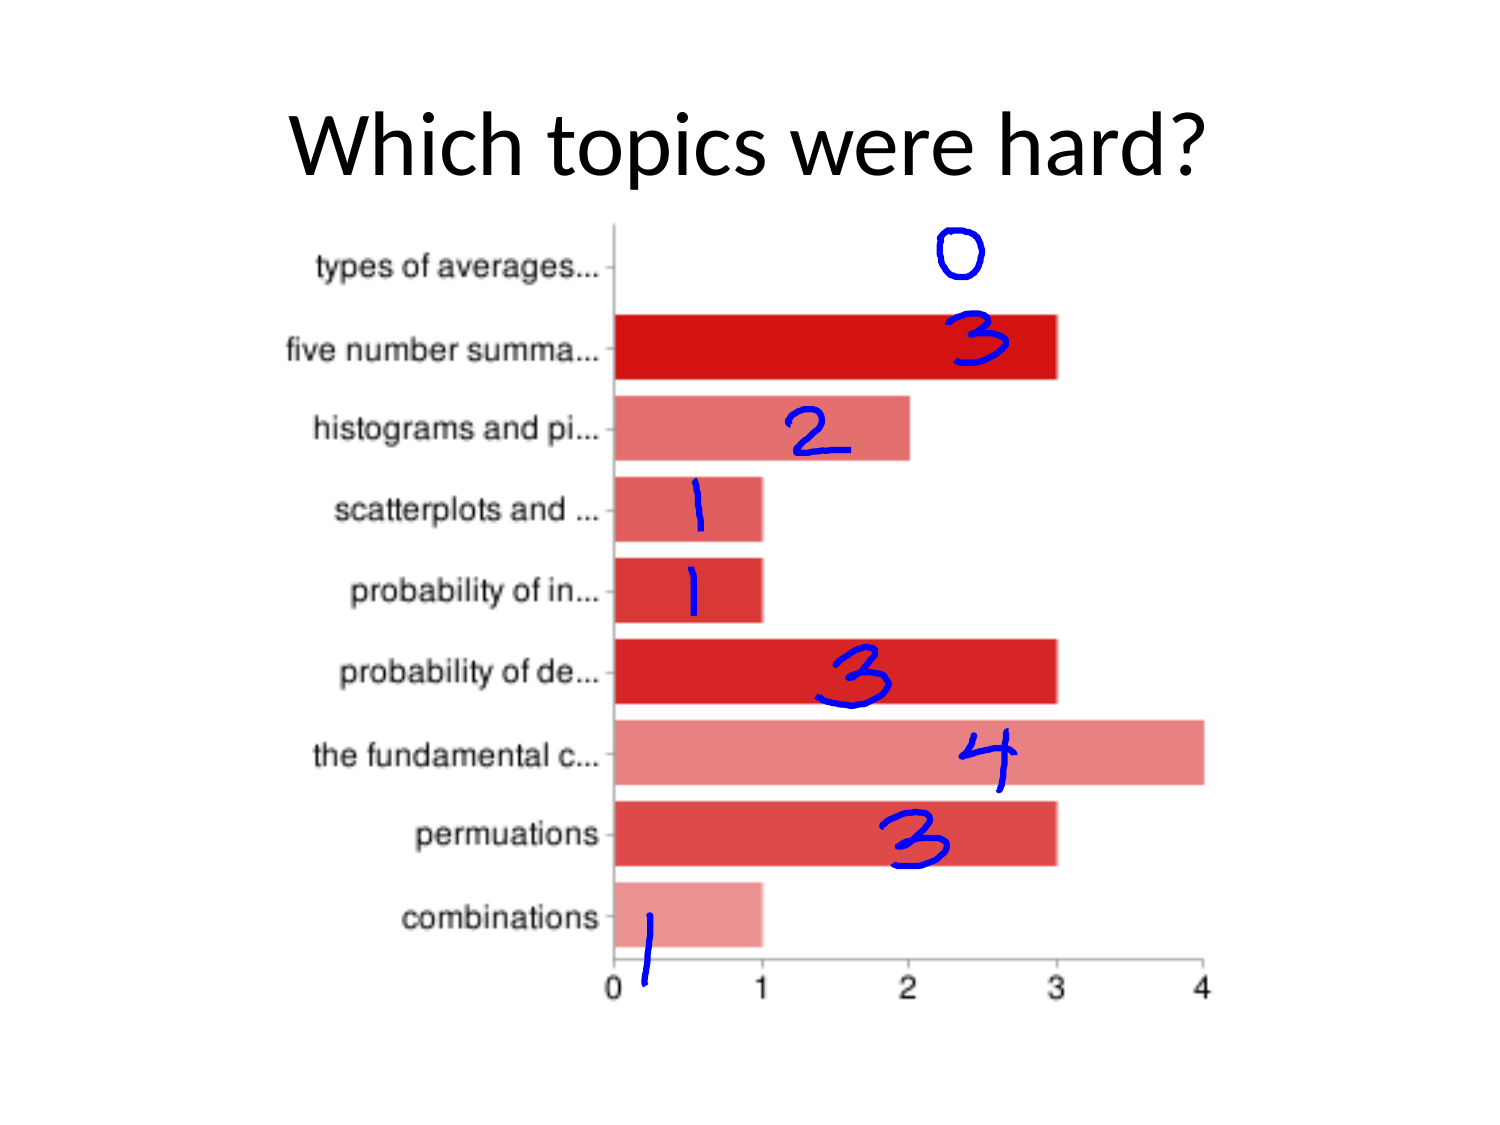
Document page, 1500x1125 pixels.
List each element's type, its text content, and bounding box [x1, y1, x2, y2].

title Which topics were hard? [75, 45, 1425, 233]
picture [283, 202, 1216, 1013]
